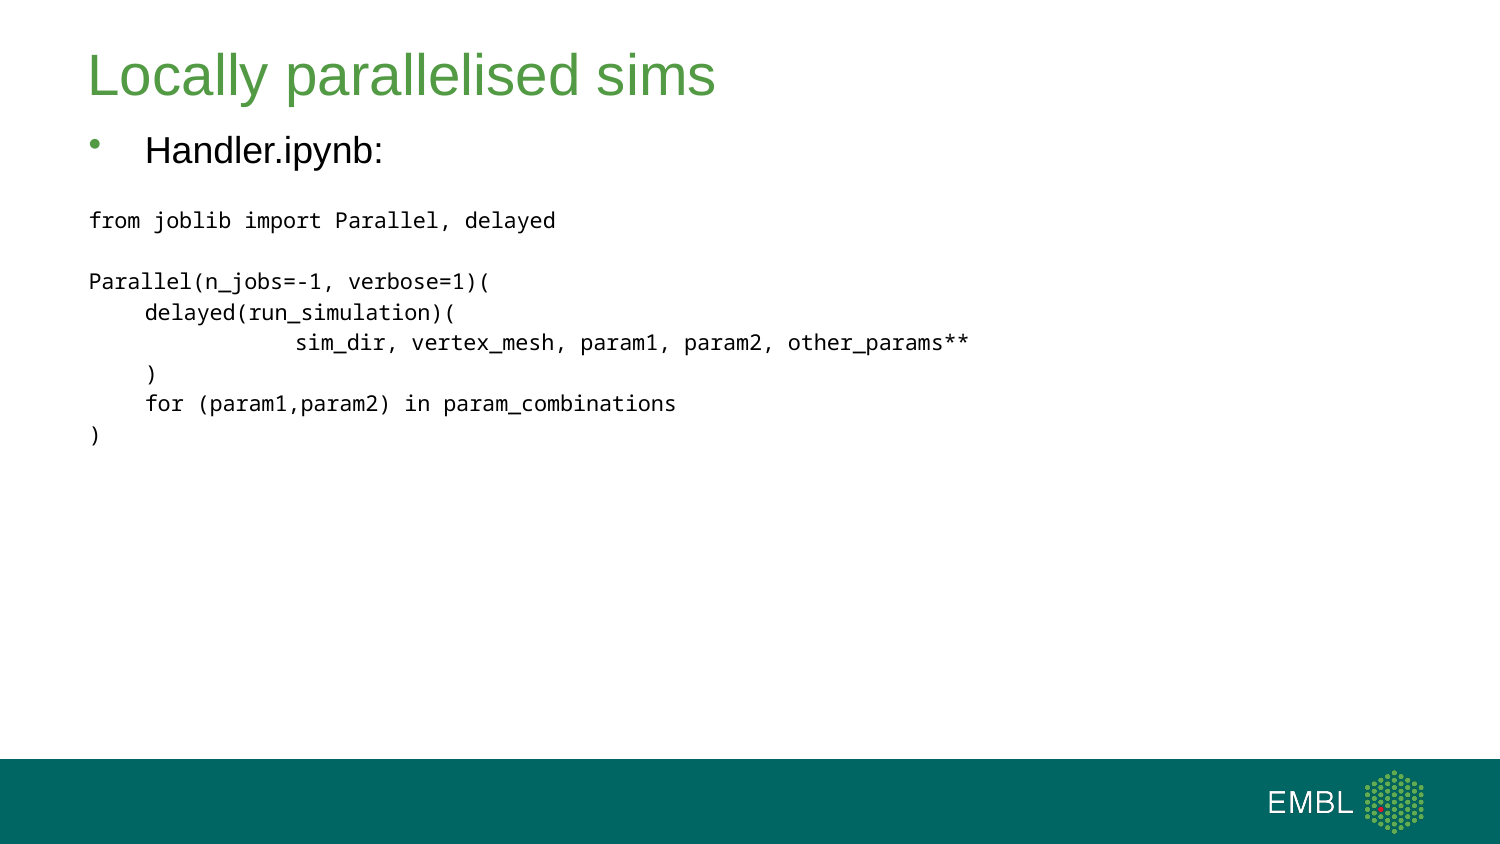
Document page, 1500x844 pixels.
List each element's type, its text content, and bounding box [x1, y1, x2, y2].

list Handler.ipynb: from joblib import Parallel, delayed Parallel(n_jobs=-1, verbose=1)( delayed(run_simulation)( sim_dir, vertex_mesh, param1, param2, other_params** ) for (param1,param2) in param_combinations ) [88, 126, 1427, 730]
title Locally parallelised sims [87, 37, 1426, 115]
